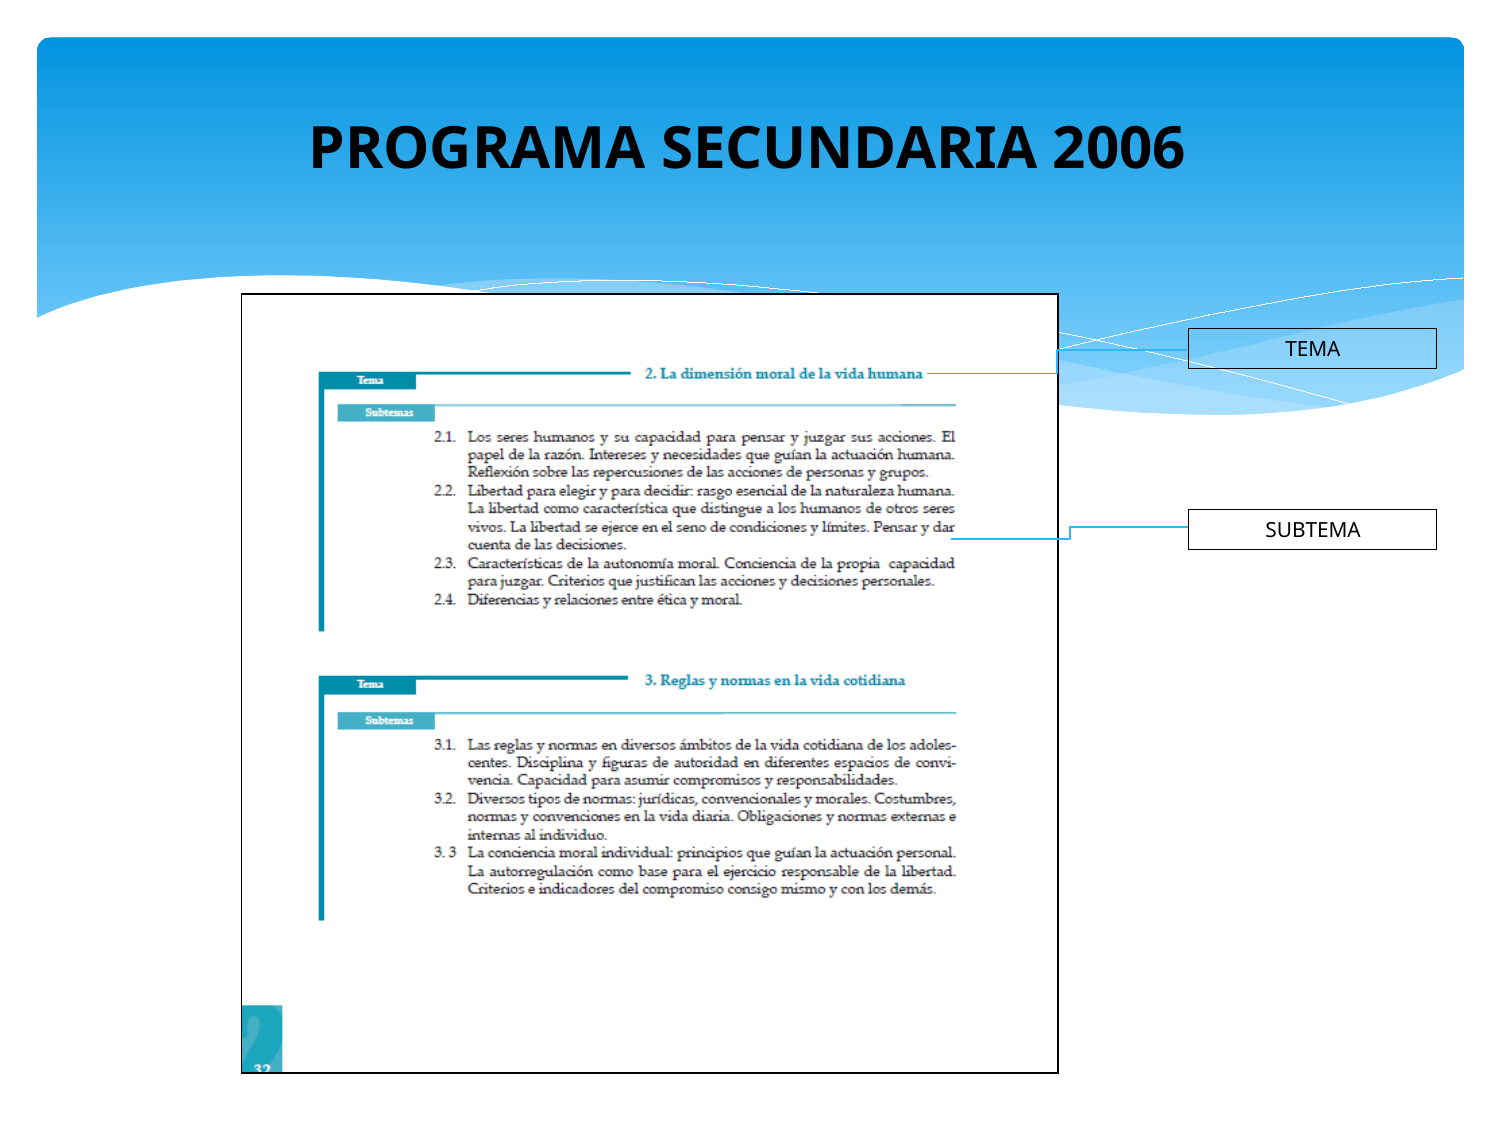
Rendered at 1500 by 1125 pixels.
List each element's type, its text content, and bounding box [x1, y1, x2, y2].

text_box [926, 349, 1188, 374]
text_box TEMA [1188, 328, 1437, 369]
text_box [950, 526, 1190, 540]
picture [241, 294, 1058, 1073]
text_box SUBTEMA [1188, 509, 1437, 550]
title PROGRAMA SECUNDARIA 2006 [69, 60, 1425, 231]
